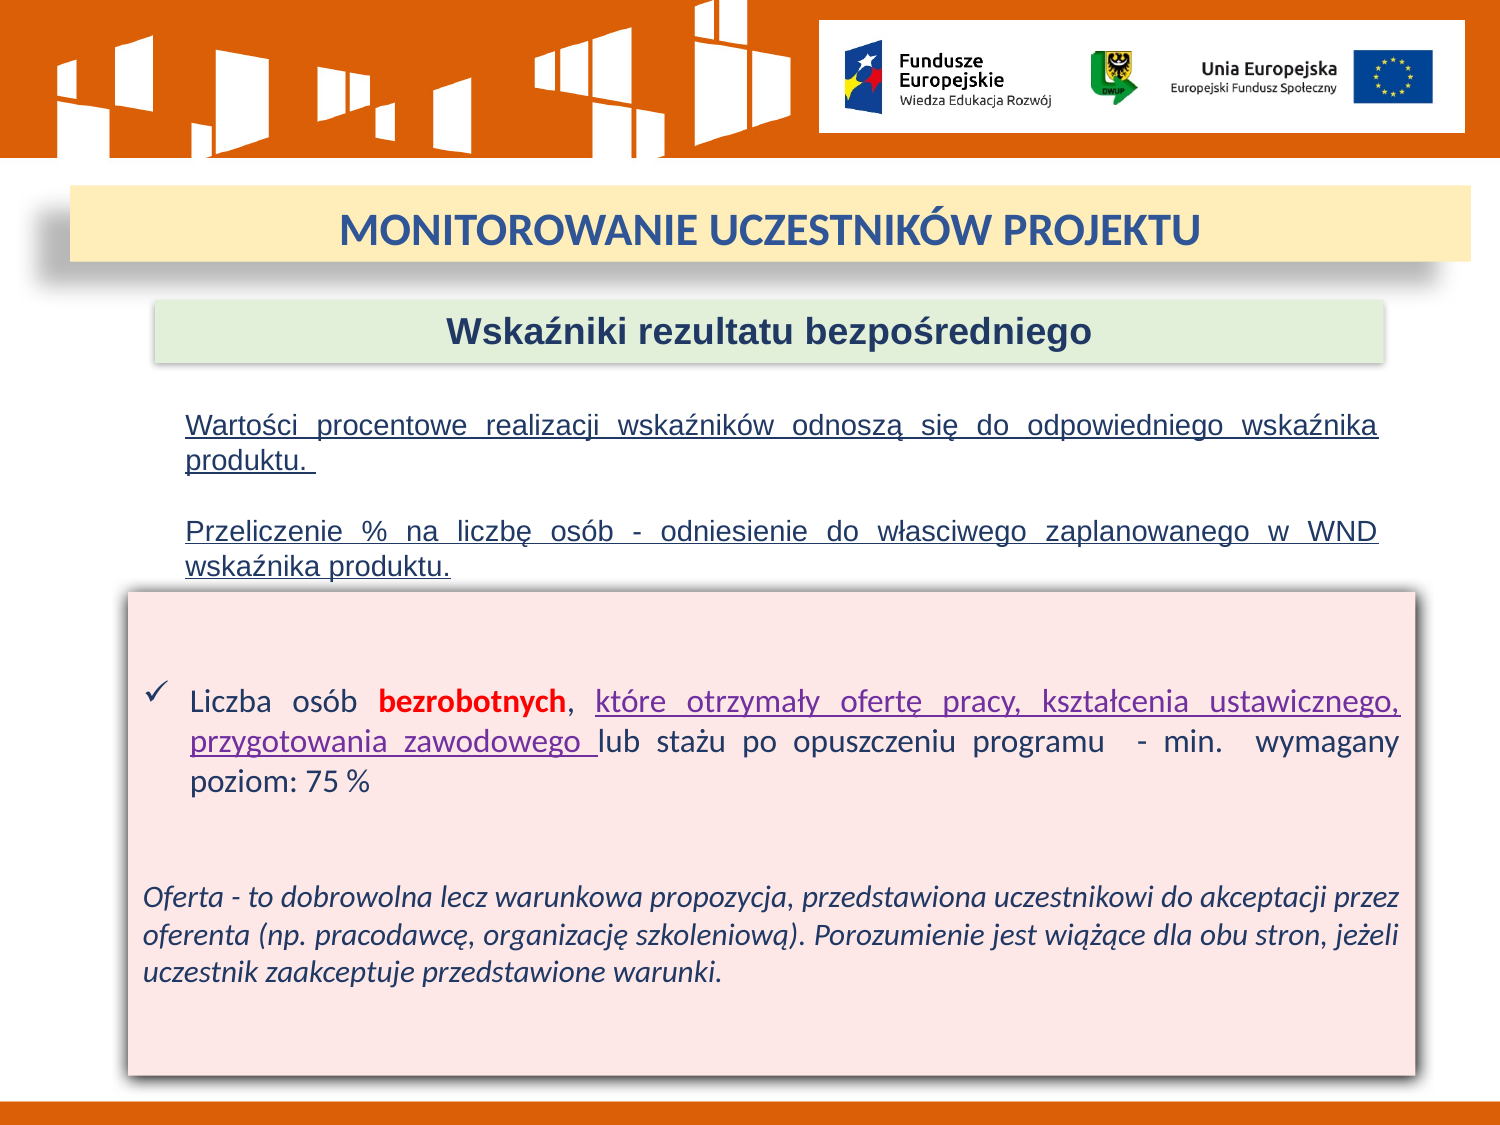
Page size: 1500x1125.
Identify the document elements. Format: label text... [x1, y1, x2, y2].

text_box MONITOROWANIE UCZESTNIKÓW PROJEKTU [70, 185, 1471, 262]
text_box [819, 20, 1465, 133]
text_box Wartości procentowe realizacji wskaźników odnoszą się do odpowiedniego wskaźnika produktu. Przeliczenie % na liczbę osób - odniesienie do własciwego zaplanowanego w WND wskaźnika produktu. [127, 399, 1394, 617]
text_box Liczba osób bezrobotnych, które otrzymały ofertę pracy, kształcenia ustawicznego, przygotowania zawodowego lub stażu po opuszczeniu programu - min. wymagany poziom: 75 % Oferta - to dobrowolna lecz warunkowa propozycja, przedstawiona uczestnikowi do akceptacji przez oferenta (np. pracodawcę, organizację szkoleniową). Porozumienie jest wiążące dla obu stron, jeżeli uczestnik zaakceptuje przedstawione warunki. [128, 591, 1416, 1076]
picture [0, 0, 1500, 1125]
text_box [826, 21, 1450, 133]
text_box Wskaźniki rezultatu bezpośredniego [155, 299, 1384, 363]
